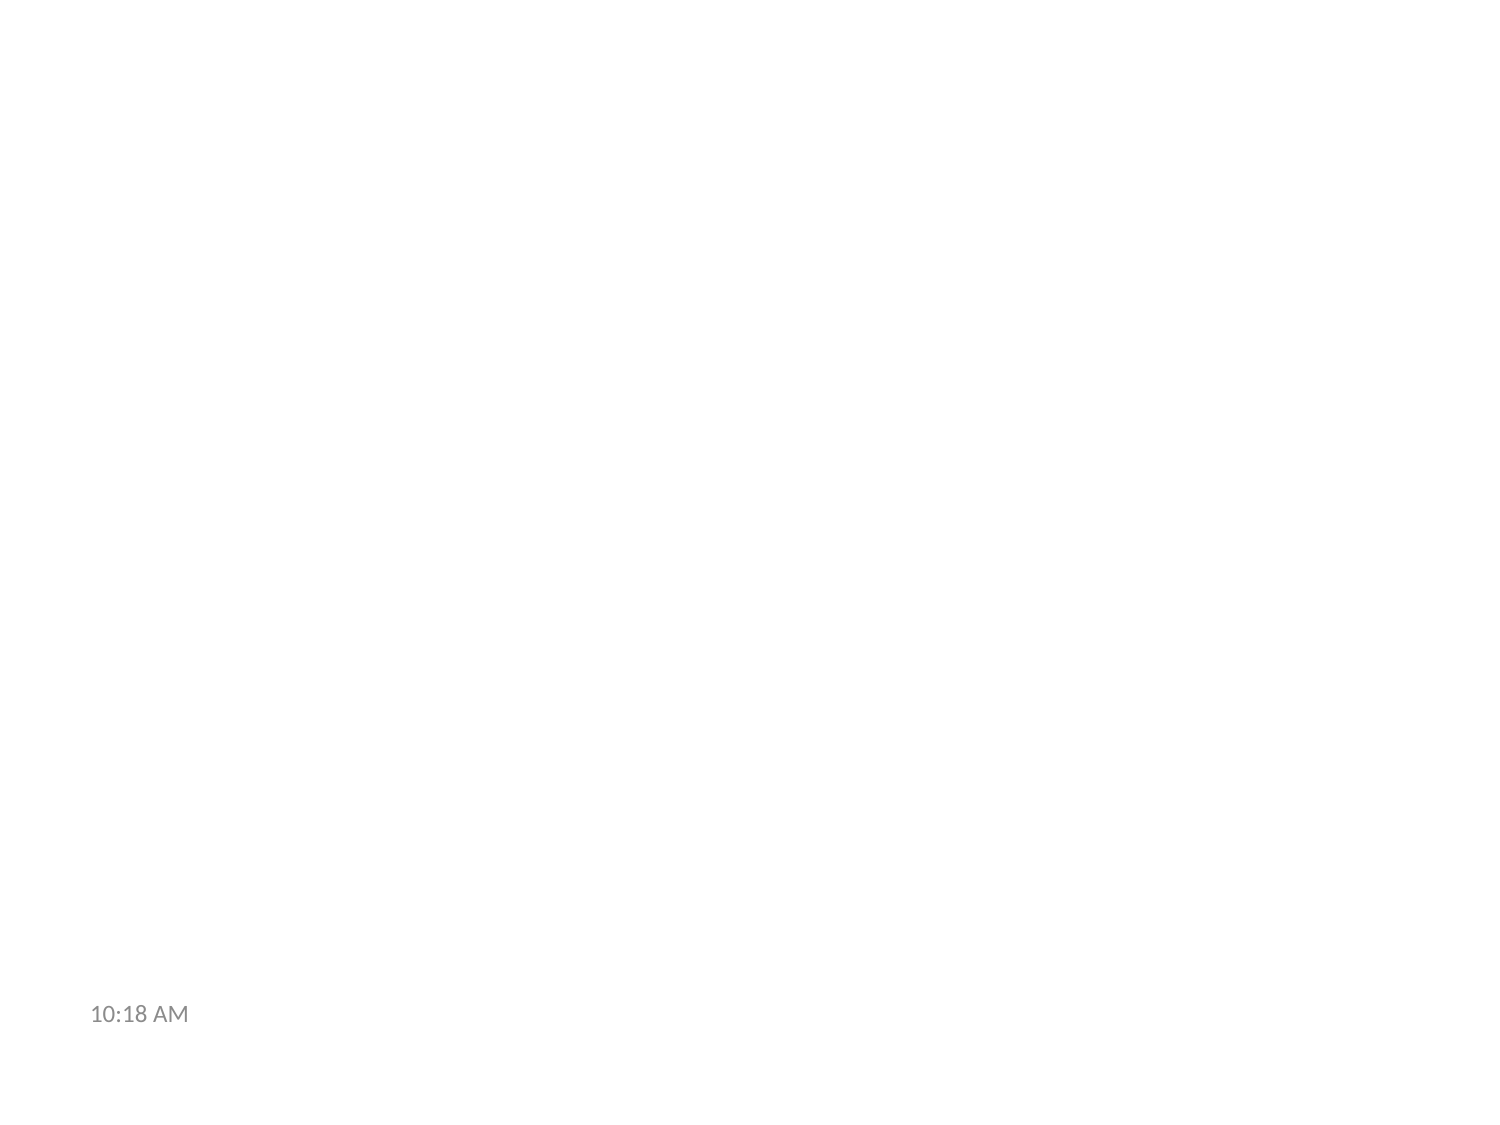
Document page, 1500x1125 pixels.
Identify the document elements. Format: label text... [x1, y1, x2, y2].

text_box 3:35 PM [75, 982, 425, 1043]
